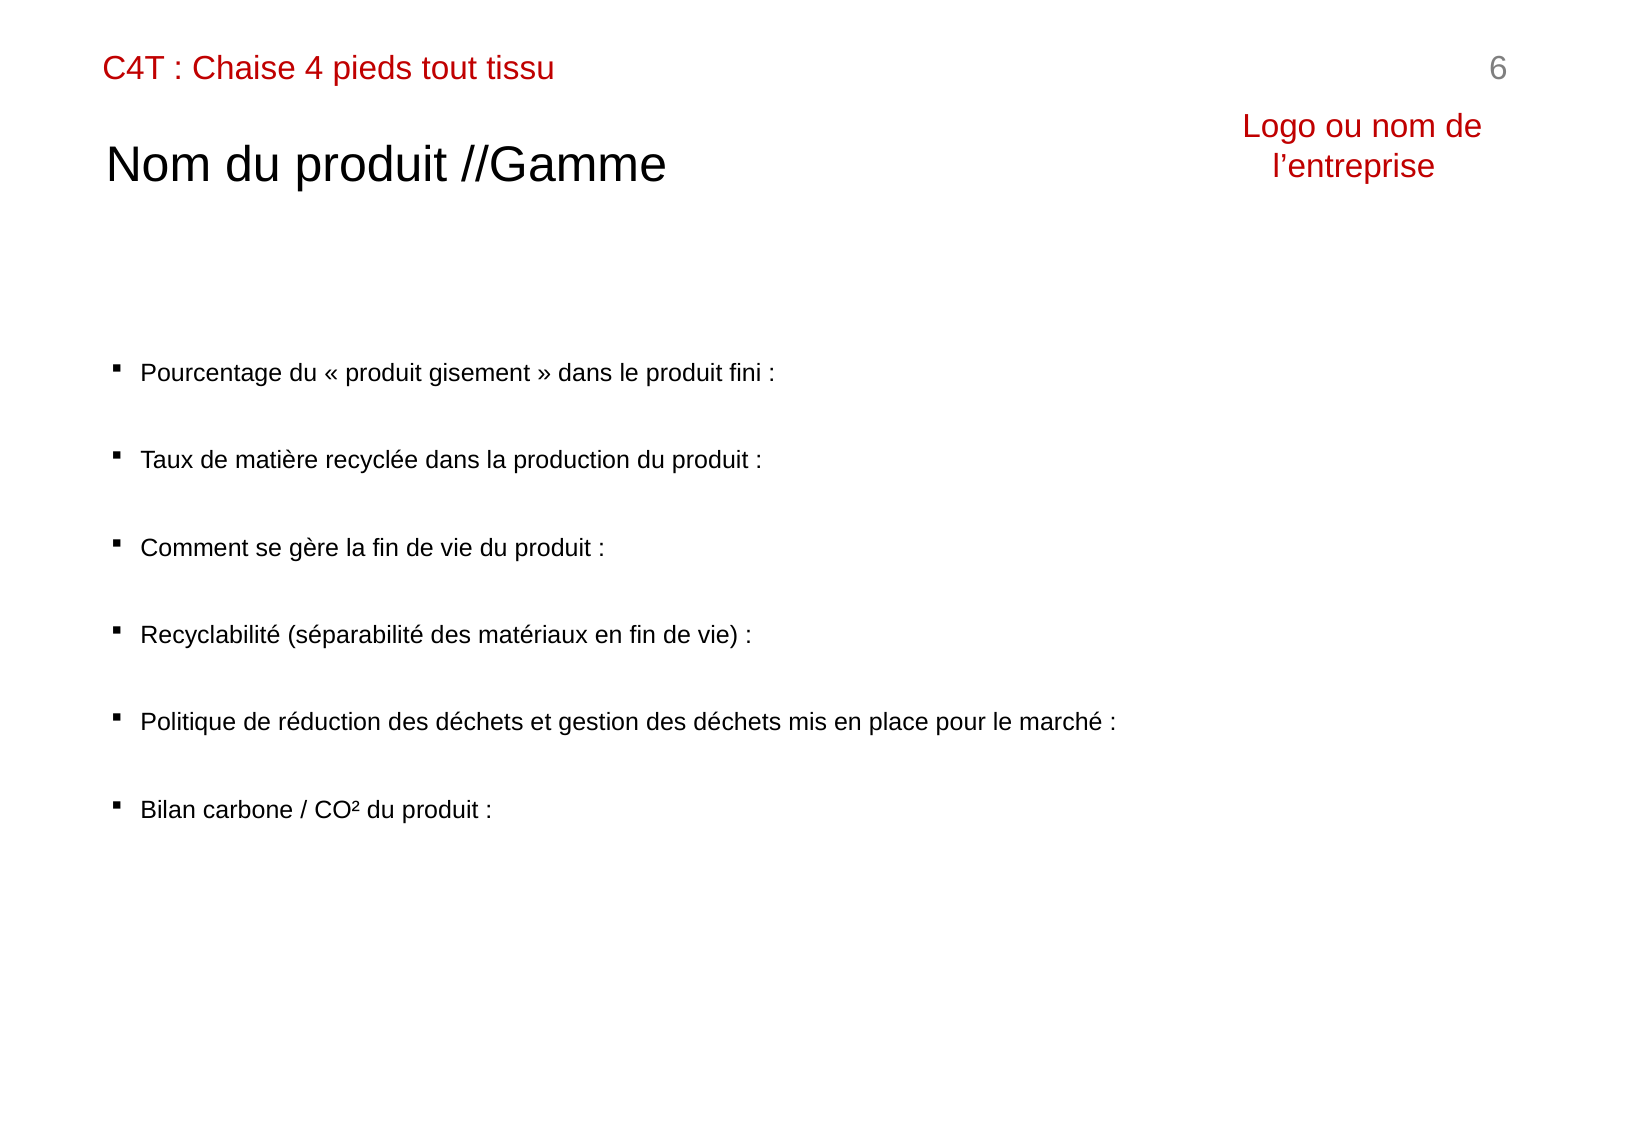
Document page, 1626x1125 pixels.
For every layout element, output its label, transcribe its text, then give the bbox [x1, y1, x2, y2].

title C4T : Chaise 4 pieds tout tissu [102, 19, 1426, 109]
slide_number 6 [1426, 19, 1523, 91]
list Nom du produit //Gamme [91, 109, 1523, 215]
text_box Pourcentage du « produit gisement » dans le produit fini : Taux de matière recyclée dans la production du produit : Comment se gère la fin de vie du produit : Recyclabilité (séparabilité des matériaux en fin de vie) : Politique de réduction des déchets et gestion des déchets mis en place pour le marché : Bilan carbone / CO² du produit : [81, 304, 1333, 1067]
text_box Logo ou nom de l’entreprise [1141, 91, 1567, 197]
